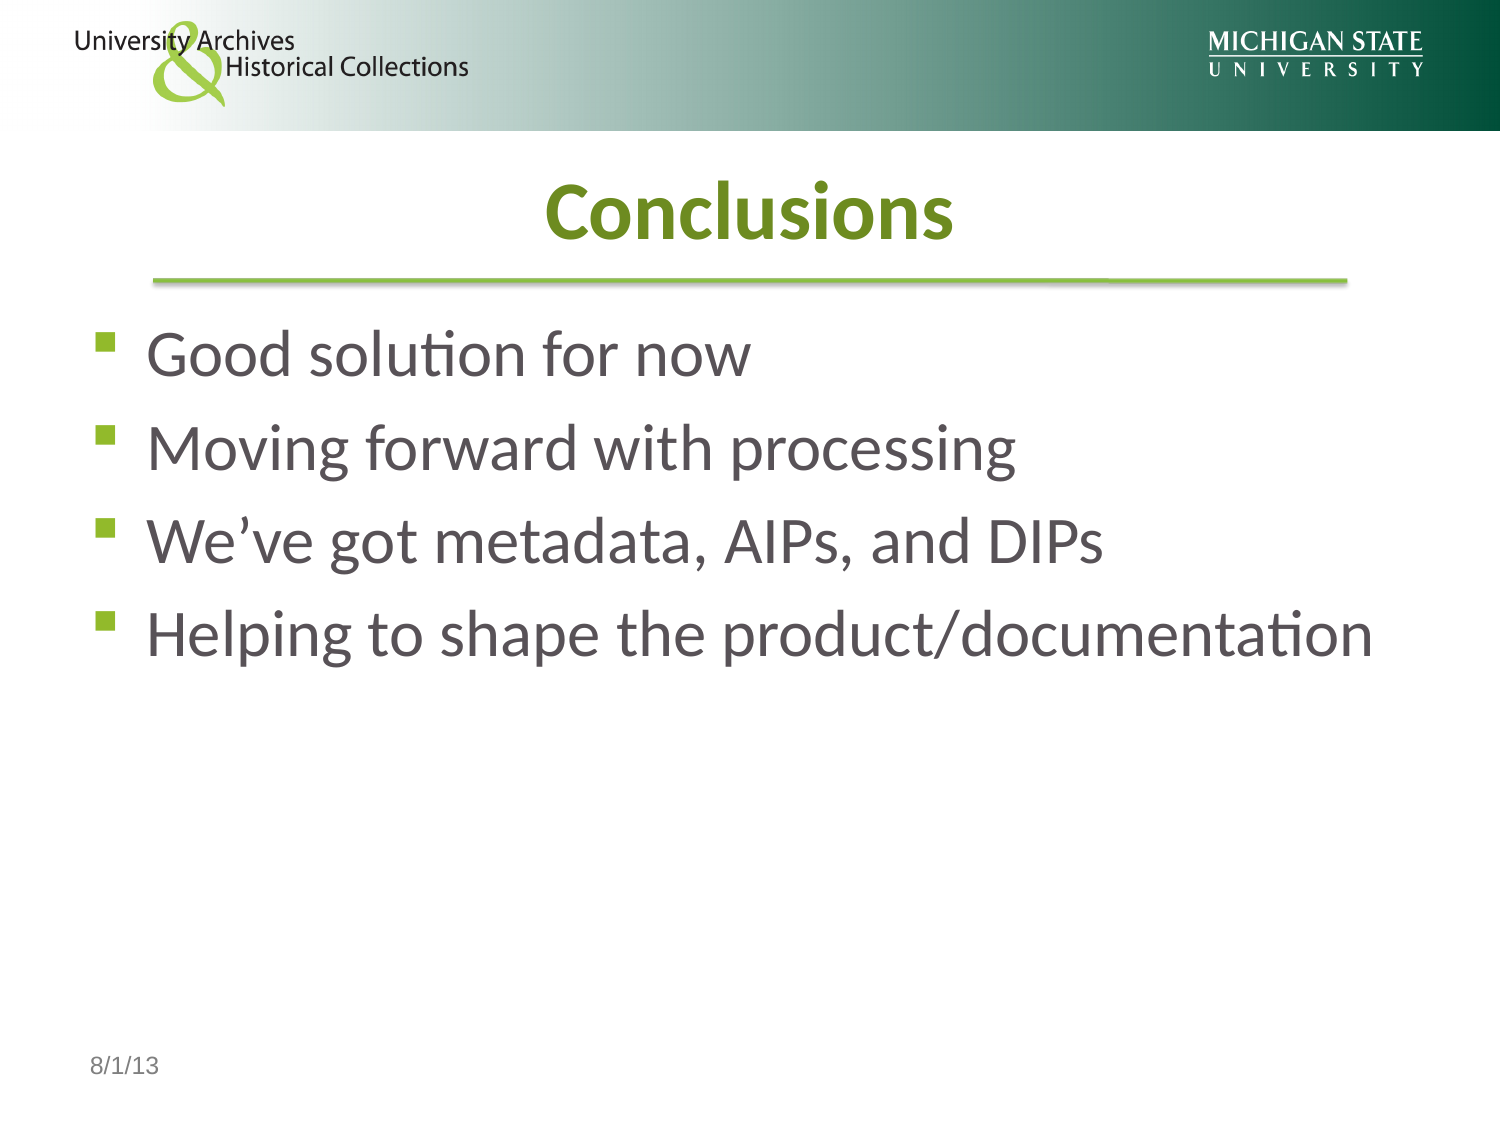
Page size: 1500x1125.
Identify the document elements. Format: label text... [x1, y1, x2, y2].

picture [0, 0, 1500, 131]
list Good solution for now Moving forward with processing We’ve got metadata, AIPs, and DIPs Helping to shape the product/documentation [75, 302, 1500, 1040]
title Conclusions [75, 134, 1425, 302]
